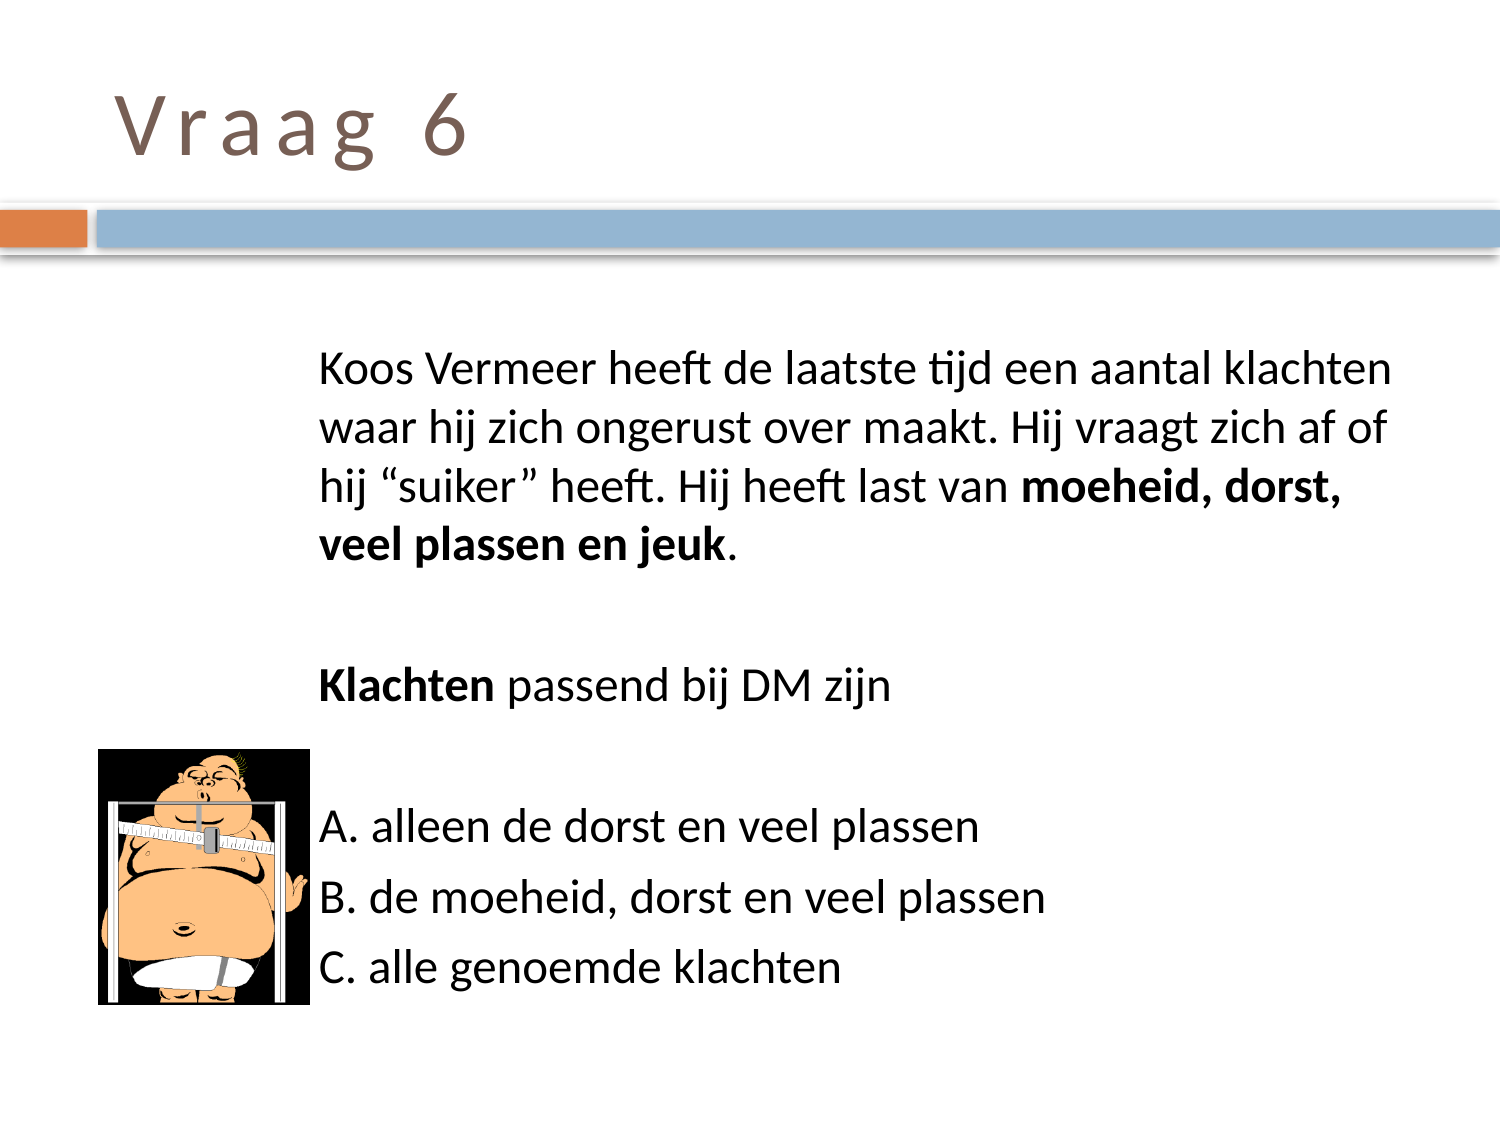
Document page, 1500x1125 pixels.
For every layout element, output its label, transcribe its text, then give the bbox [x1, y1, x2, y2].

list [98, 749, 311, 1006]
list Koos Vermeer heeft de laatste tijd een aantal klachten waar hij zich ongerust over maakt. Hij vraagt zich af of hij “suiker” heeft. Hij heeft last van moeheid, dorst, veel plassen en jeuk. Klachten passend bij DM zijn A. alleen de dorst en veel plassen B. de moeheid, dorst en veel plassen C. alle genoemde klachten [257, 257, 1442, 1009]
title Vraag 6 [99, 37, 1438, 201]
